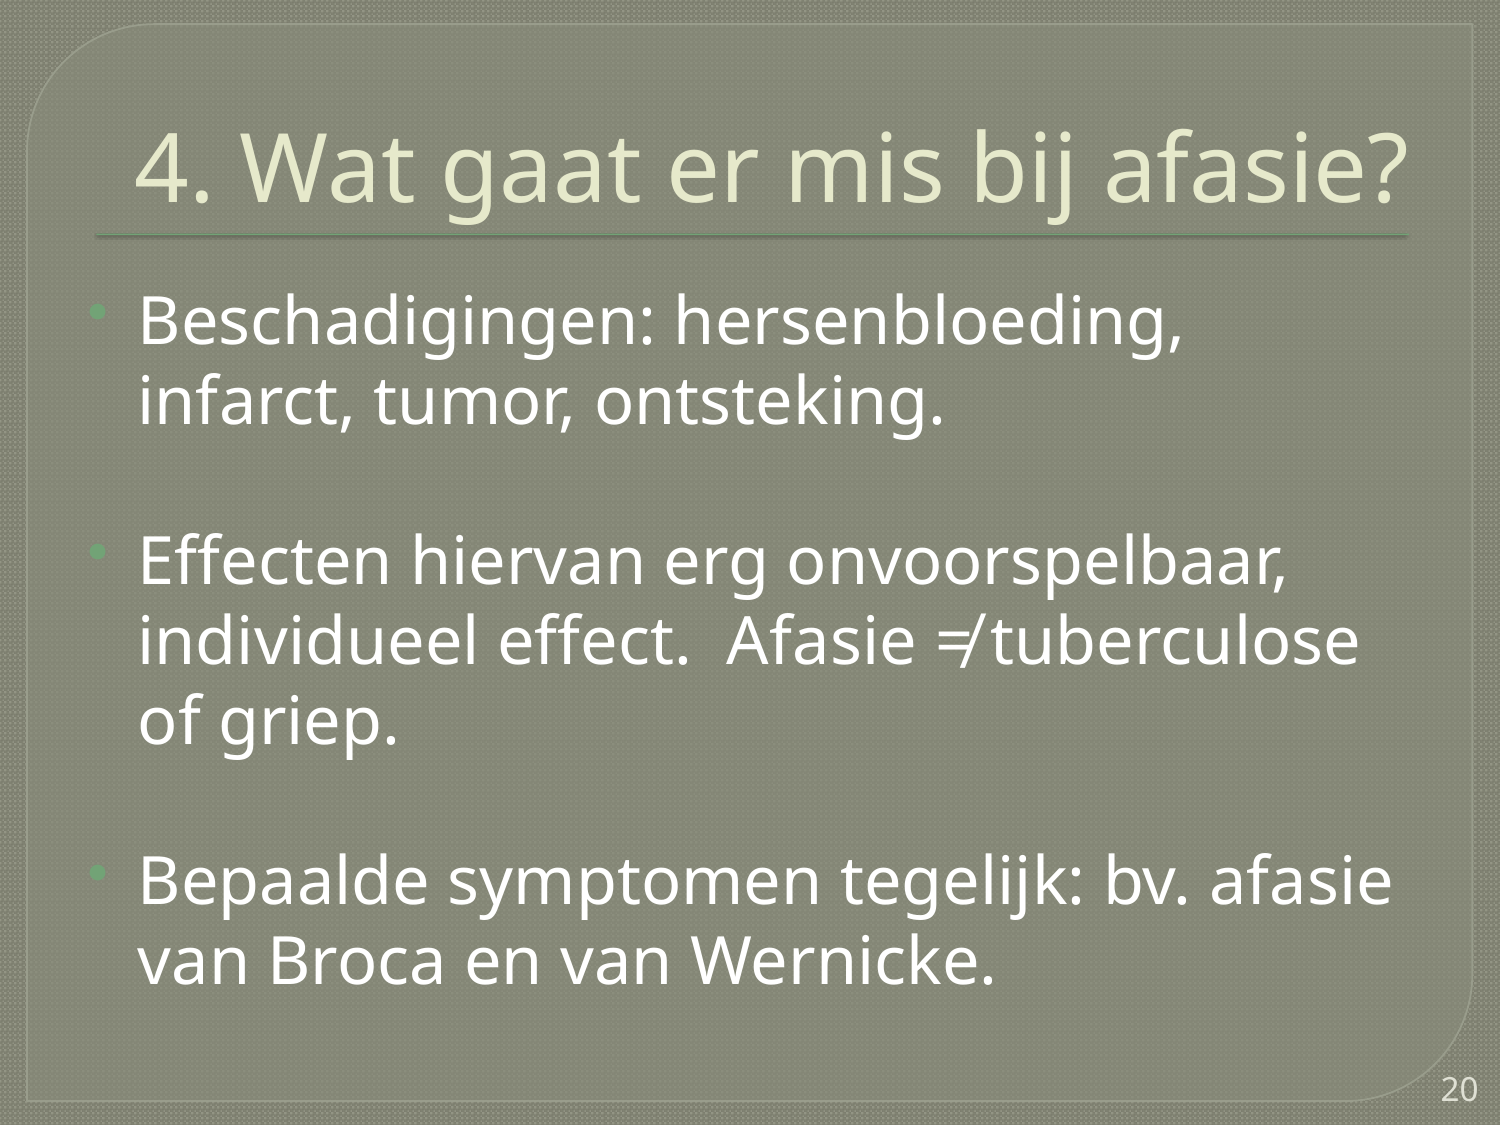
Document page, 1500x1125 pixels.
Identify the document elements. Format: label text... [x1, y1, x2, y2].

list Beschadigingen: hersenbloeding, infarct, tumor, ontsteking. Effecten hiervan erg onvoorspelbaar, individueel effect. Afasie ≠ tuberculose of griep. Bepaalde symptomen tegelijk: bv. afasie van Broca en van Wernicke. [75, 270, 1425, 1013]
slide_number 20 [1417, 1068, 1494, 1114]
title 4. Wat gaat er mis bij afasie? [75, 41, 1425, 230]
